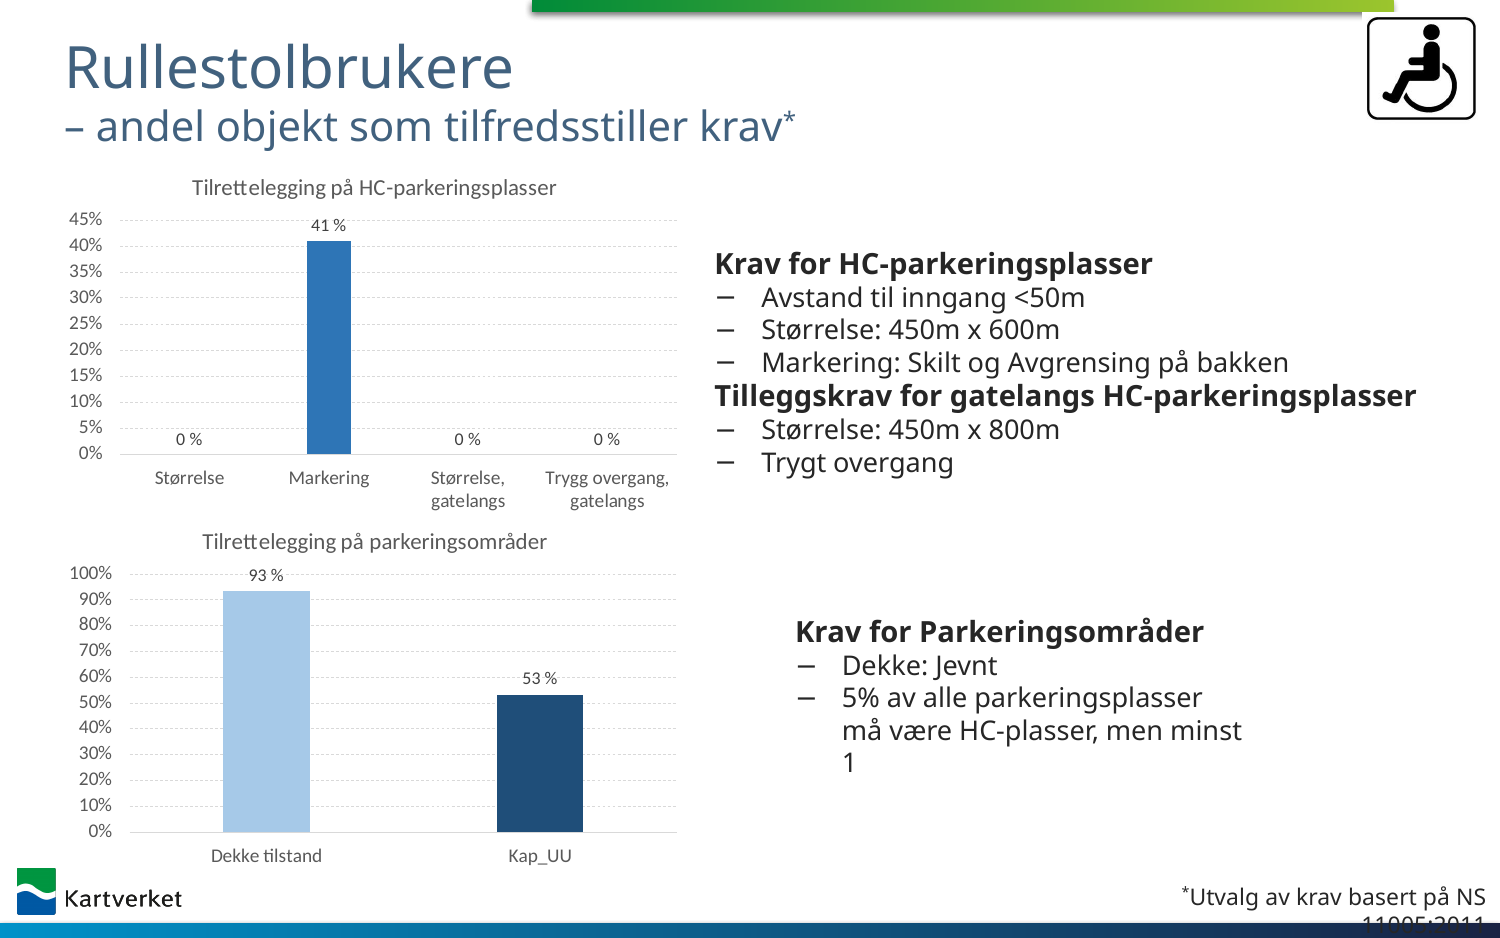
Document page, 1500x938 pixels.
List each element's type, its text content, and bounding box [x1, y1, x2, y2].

text_box Krav for HC-parkeringsplasser Avstand til inngang <50m Størrelse: 450m x 600m Markering: Skilt og Avgrensing på bakken Tilleggskrav for gatelangs HC-parkeringsplasser Størrelse: 450m x 800m Trygt overgang [699, 237, 1433, 485]
text_box *Utvalg av krav basert på NS 11005:2011 [1068, 873, 1500, 938]
picture [62, 520, 688, 874]
text_box Rullestolbrukere – andel objekt som tilfredsstiller krav* [49, 25, 1431, 158]
picture [1362, 12, 1481, 126]
picture [62, 166, 688, 519]
text_box Krav for Parkeringsområder Dekke: Jevnt 5% av alle parkeringsplasser må være HC-plasser, men minst 1 [780, 605, 1261, 786]
